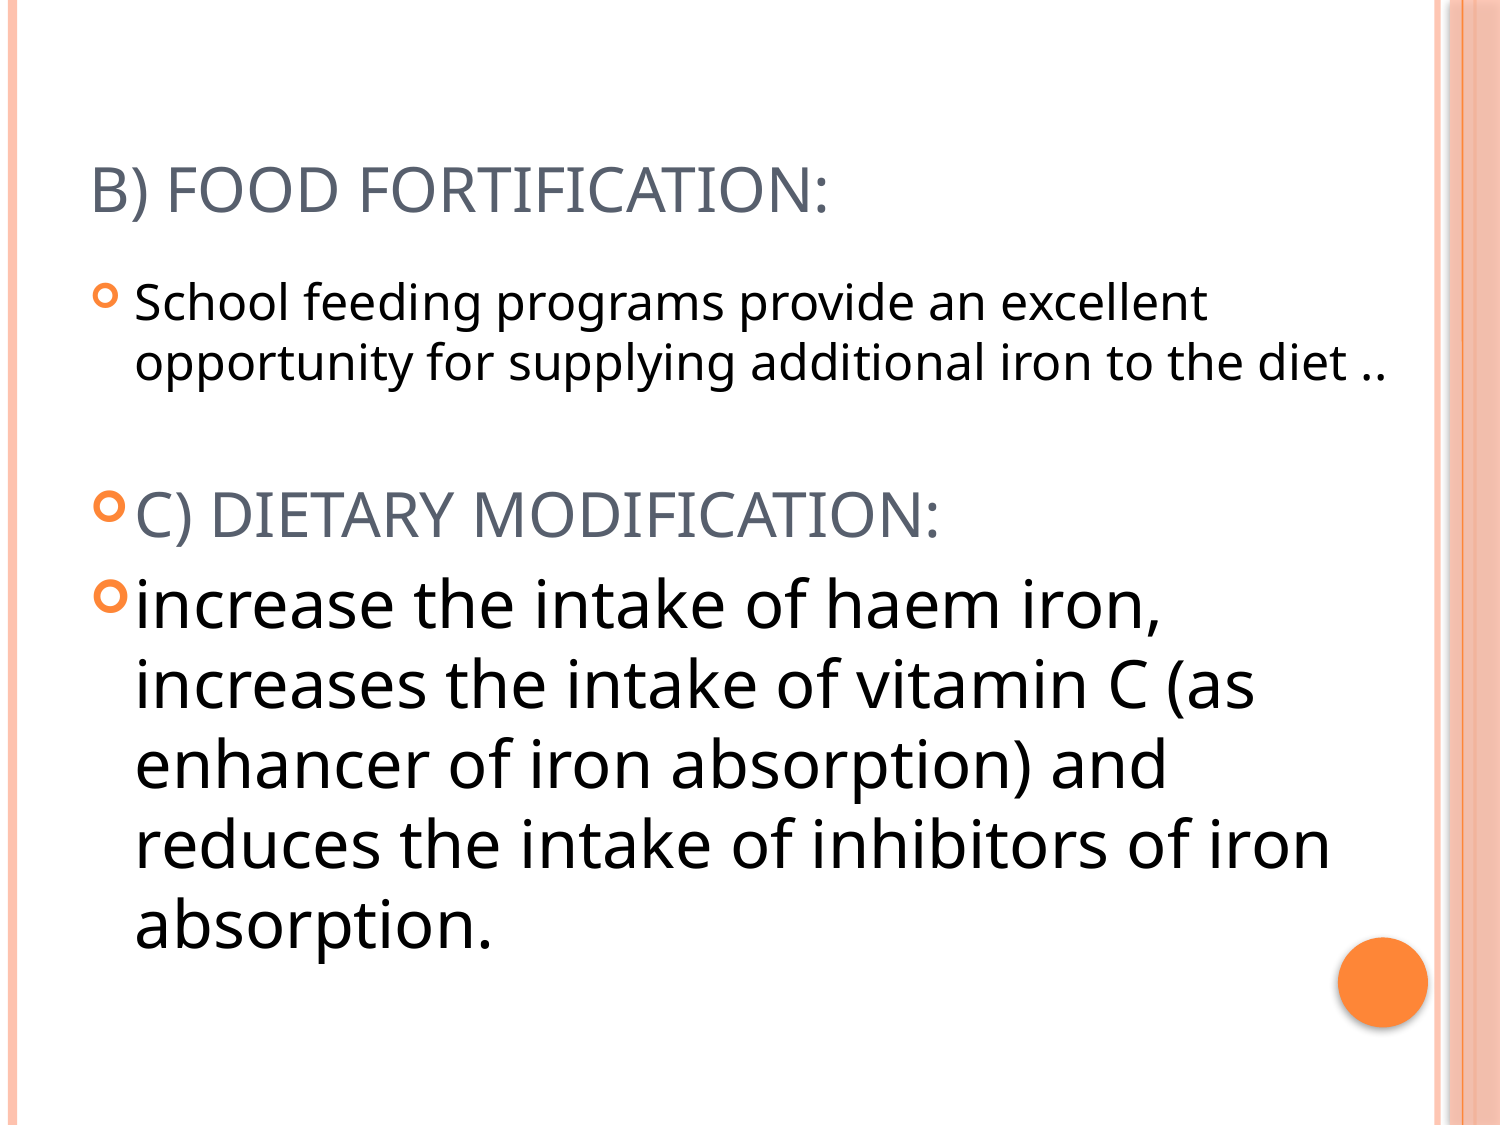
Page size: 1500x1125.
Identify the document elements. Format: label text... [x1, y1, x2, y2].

list School feeding programs provide an excellent opportunity for supplying additional iron to the diet .. C) Dietary modification: increase the intake of haem iron, increases the intake of vitamin C (as enhancer of iron absorption) and reduces the intake of inhibitors of iron absorption. [75, 262, 1425, 1125]
title B) Food fortification: [75, 45, 1300, 233]
